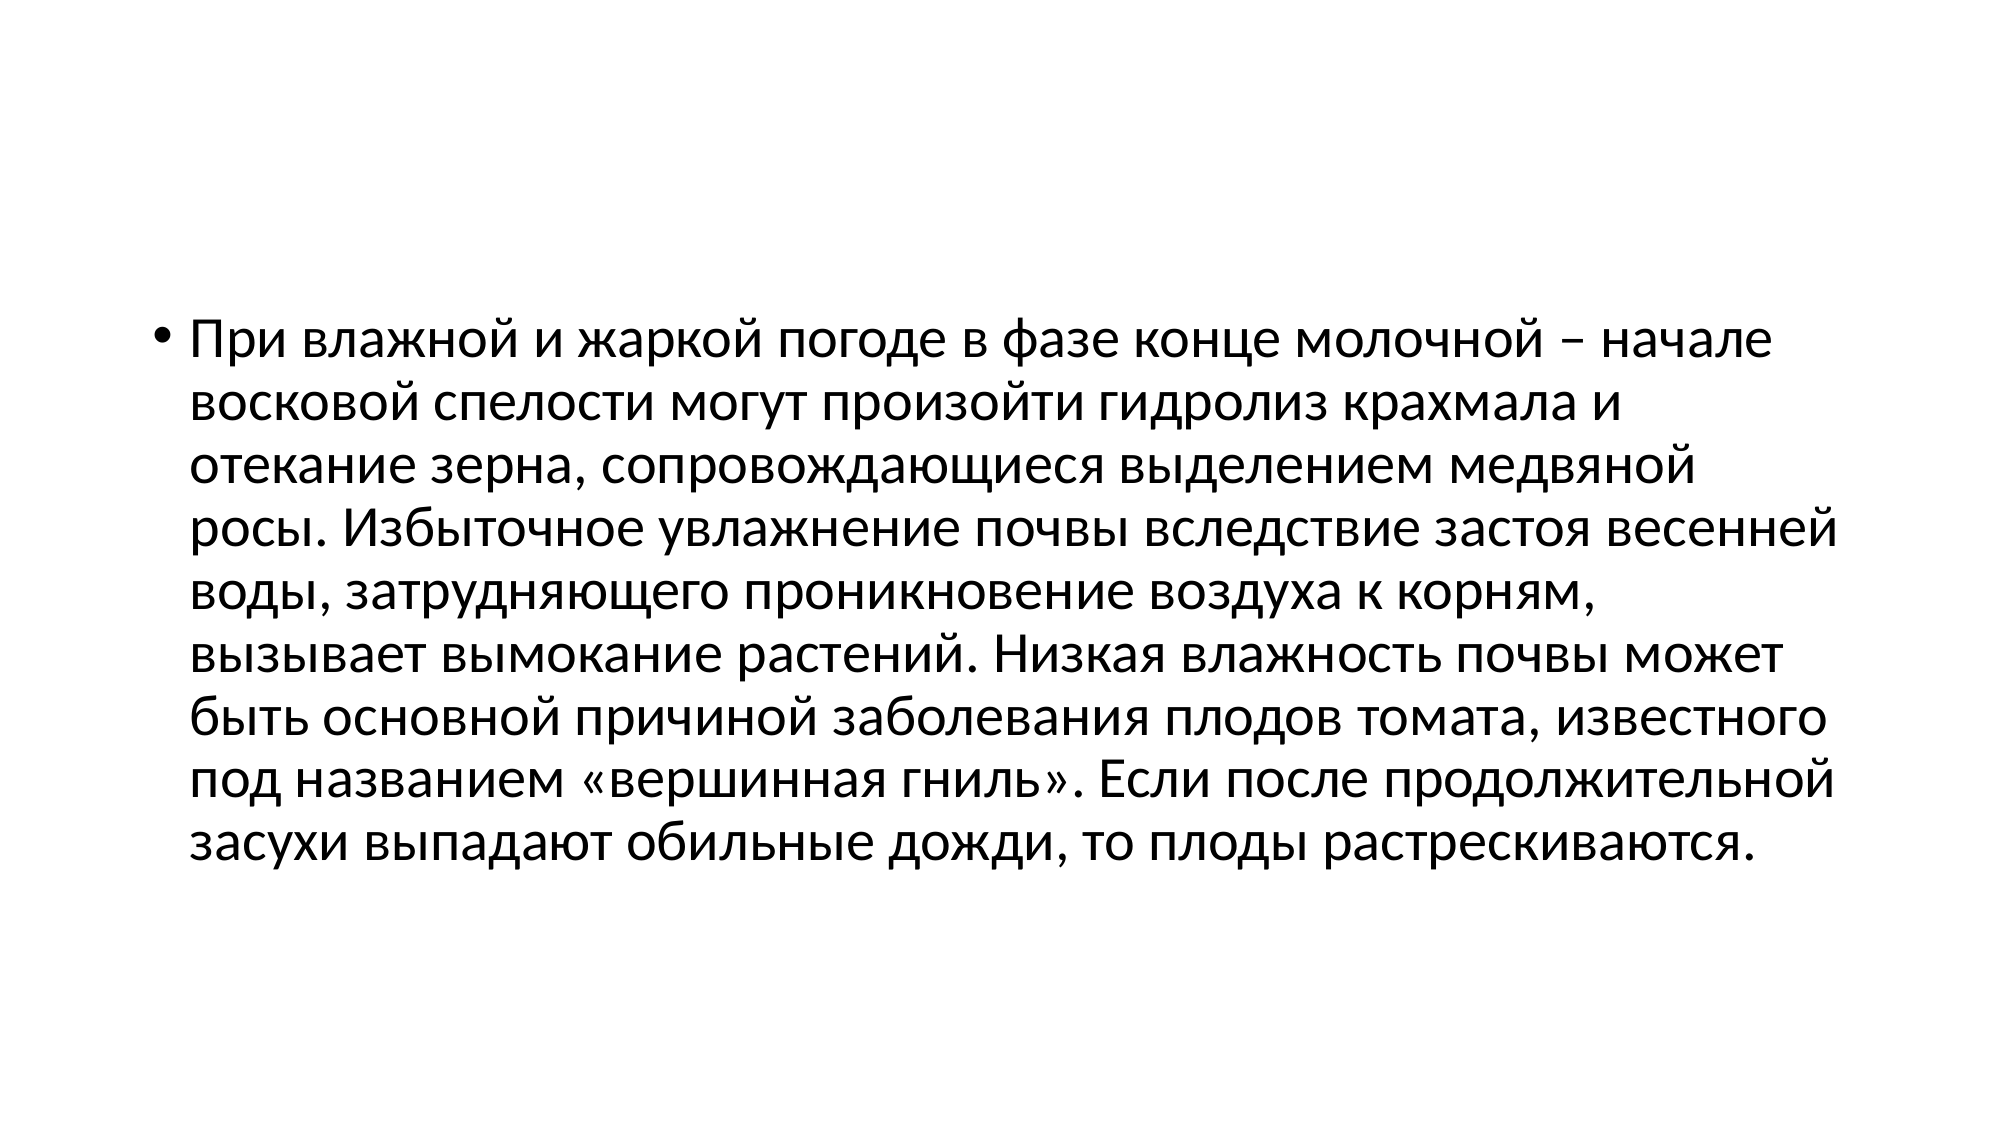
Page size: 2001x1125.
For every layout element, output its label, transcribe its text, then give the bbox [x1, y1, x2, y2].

list При влажной и жаркой погоде в фазе конце молочной – начале восковой спелости могут произойти гидролиз крахмала и отекание зерна, сопровождающиеся выделением медвяной росы. Избыточное увлажнение почвы вследствие застоя весенней воды, затрудняющего проникновение воздуха к корням, вызывает вымокание растений. Низкая влажность почвы может быть основной причиной заболевания плодов томата, известного под названием «вершинная гниль». Если после продолжительной засухи выпадают обильные дожди, то плоды растрескиваются. [137, 299, 1863, 1014]
